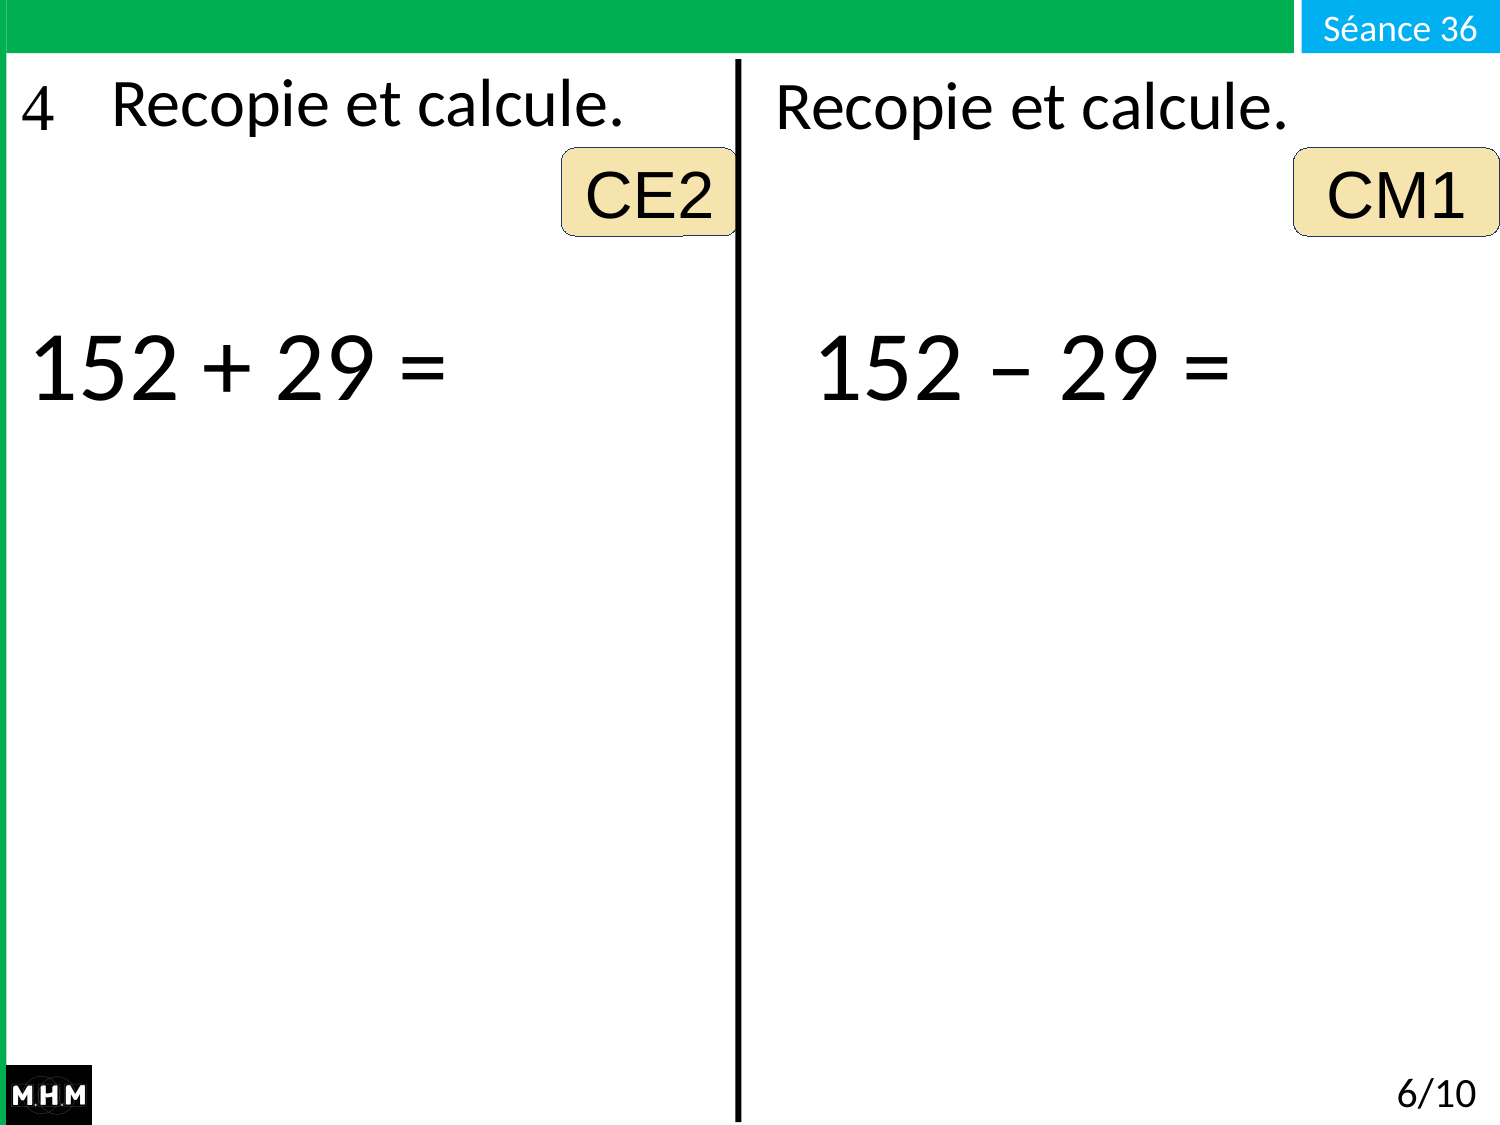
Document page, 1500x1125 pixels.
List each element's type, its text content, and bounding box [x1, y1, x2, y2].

title Recopie et calcule. [739, 60, 1391, 149]
text_box CE2 [561, 147, 738, 237]
text_box 152 + 29 = [13, 292, 587, 428]
picture [6, 1065, 92, 1125]
text_box 152 – 29 = [797, 292, 1377, 428]
text_box CM1 [1293, 147, 1500, 237]
text_box Recopie et calcule. [760, 62, 1360, 152]
title Recopie et calcule. [96, 60, 738, 149]
list 6/10 [1373, 1064, 1500, 1125]
